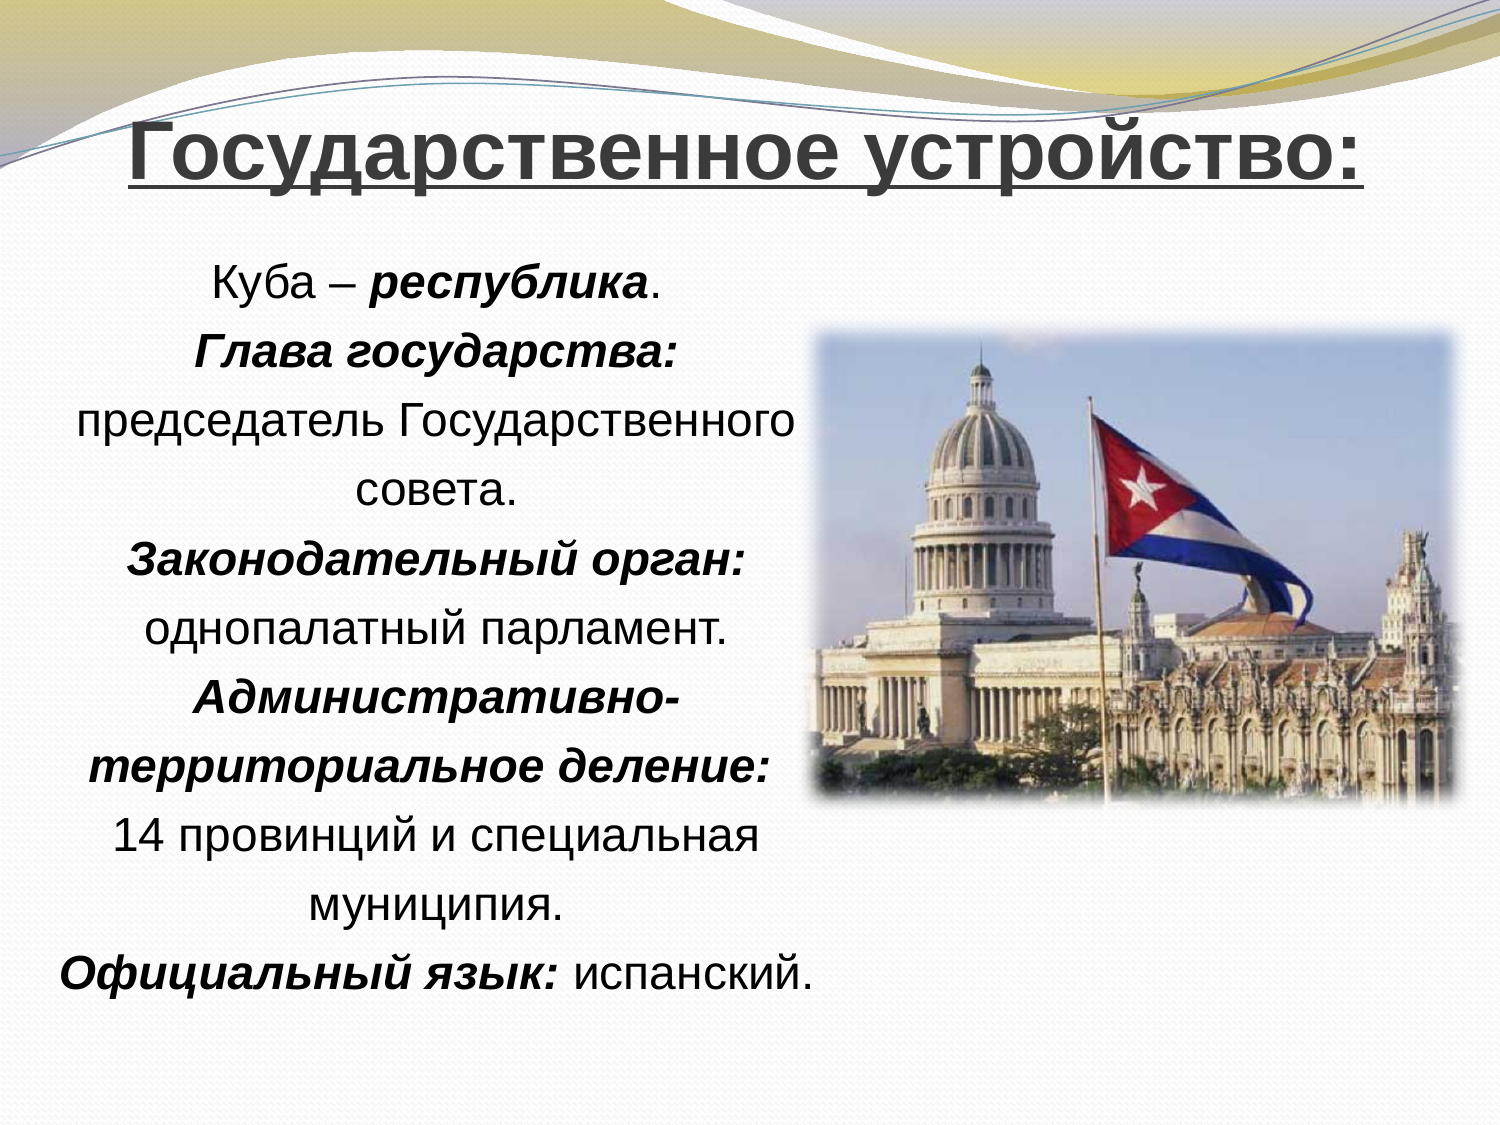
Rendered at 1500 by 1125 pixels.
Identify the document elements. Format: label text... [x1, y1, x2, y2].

picture [796, 314, 1471, 814]
list Куба – республика. Глава государства: председатель Государственного совета. Законодательный орган: однопалатный парламент. Административно-территориальное деление: 14 провинций и специальная муниципия. Официальный язык: испанский. [41, 231, 833, 1059]
title Государственное устройство: [64, 66, 1427, 197]
